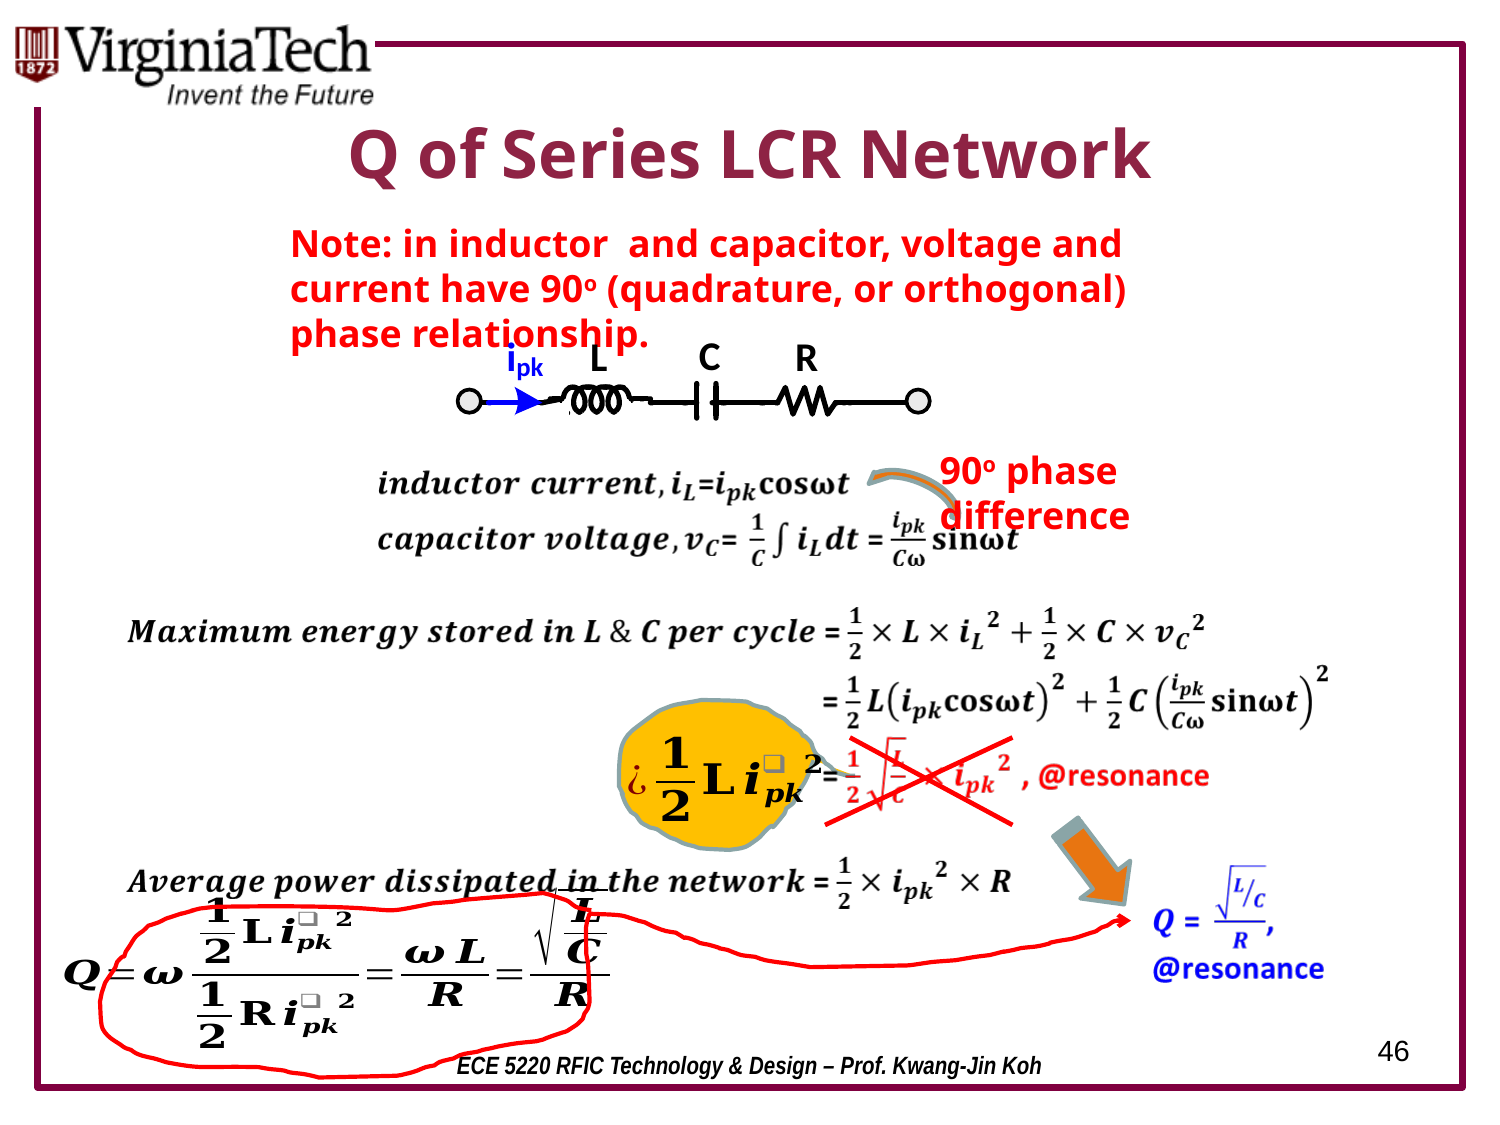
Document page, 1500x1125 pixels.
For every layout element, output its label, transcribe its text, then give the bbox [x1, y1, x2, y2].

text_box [449, 321, 938, 428]
slide_number 46 [1074, 1024, 1425, 1103]
text_box 90o phase difference [924, 439, 1313, 544]
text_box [824, 737, 847, 826]
text_box [97, 890, 1132, 1080]
picture [15, 24, 375, 107]
text_box [866, 467, 924, 488]
text_box [1051, 815, 1133, 907]
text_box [849, 737, 1013, 826]
text_box Note: in inductor and capacitor, voltage and current have 90o (quadrature, or orthogonal) phase relationship. [275, 212, 1225, 363]
text_box [112, 593, 1413, 919]
text_box [362, 454, 1088, 575]
text_box [1137, 849, 1392, 997]
title Q of Series LCR Network [75, 104, 1425, 213]
